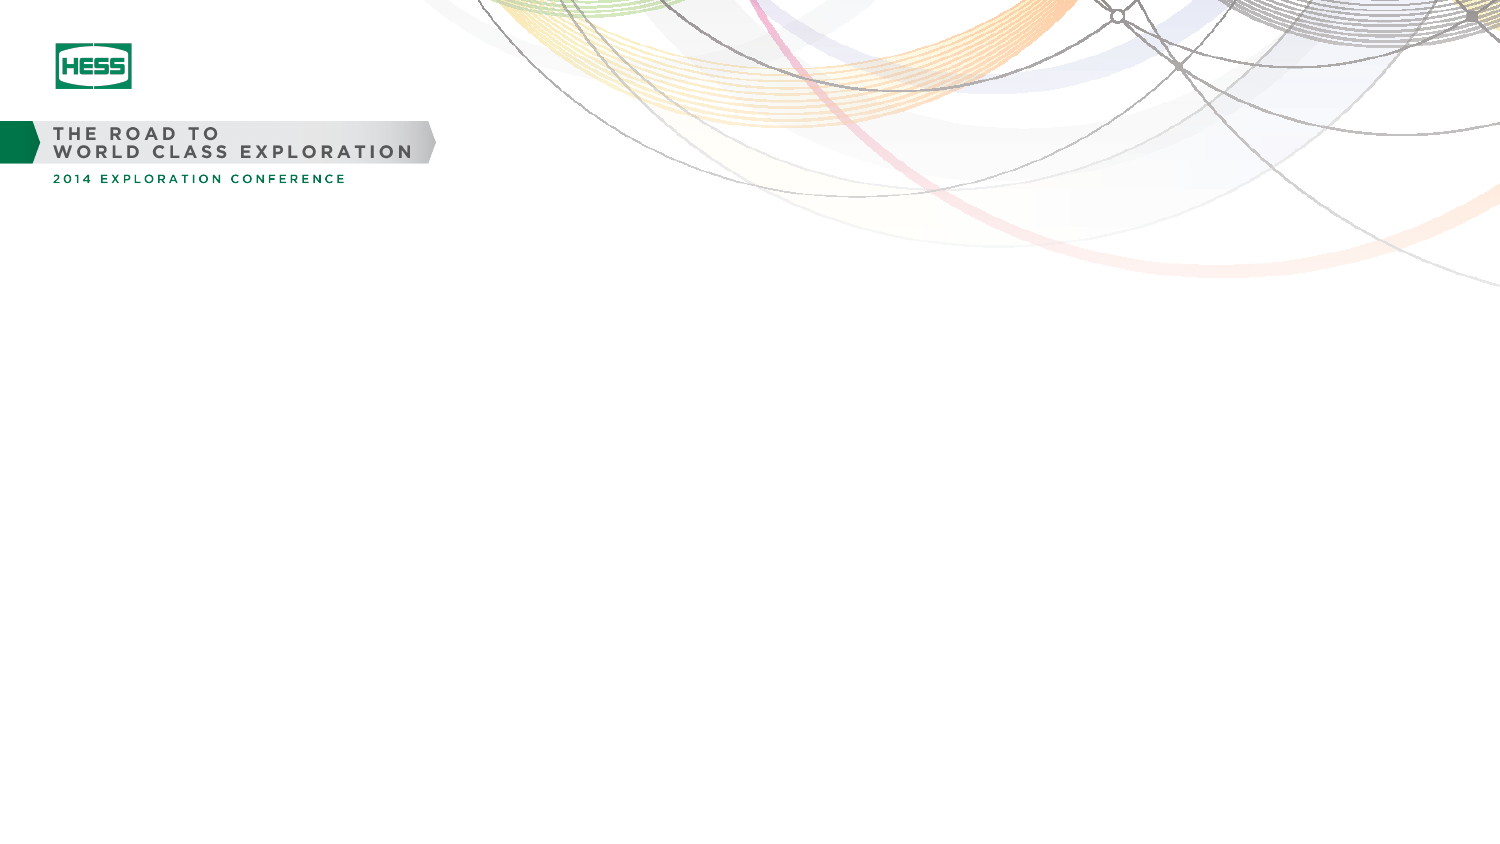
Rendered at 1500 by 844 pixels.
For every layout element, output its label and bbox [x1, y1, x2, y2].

picture [0, 0, 1500, 425]
